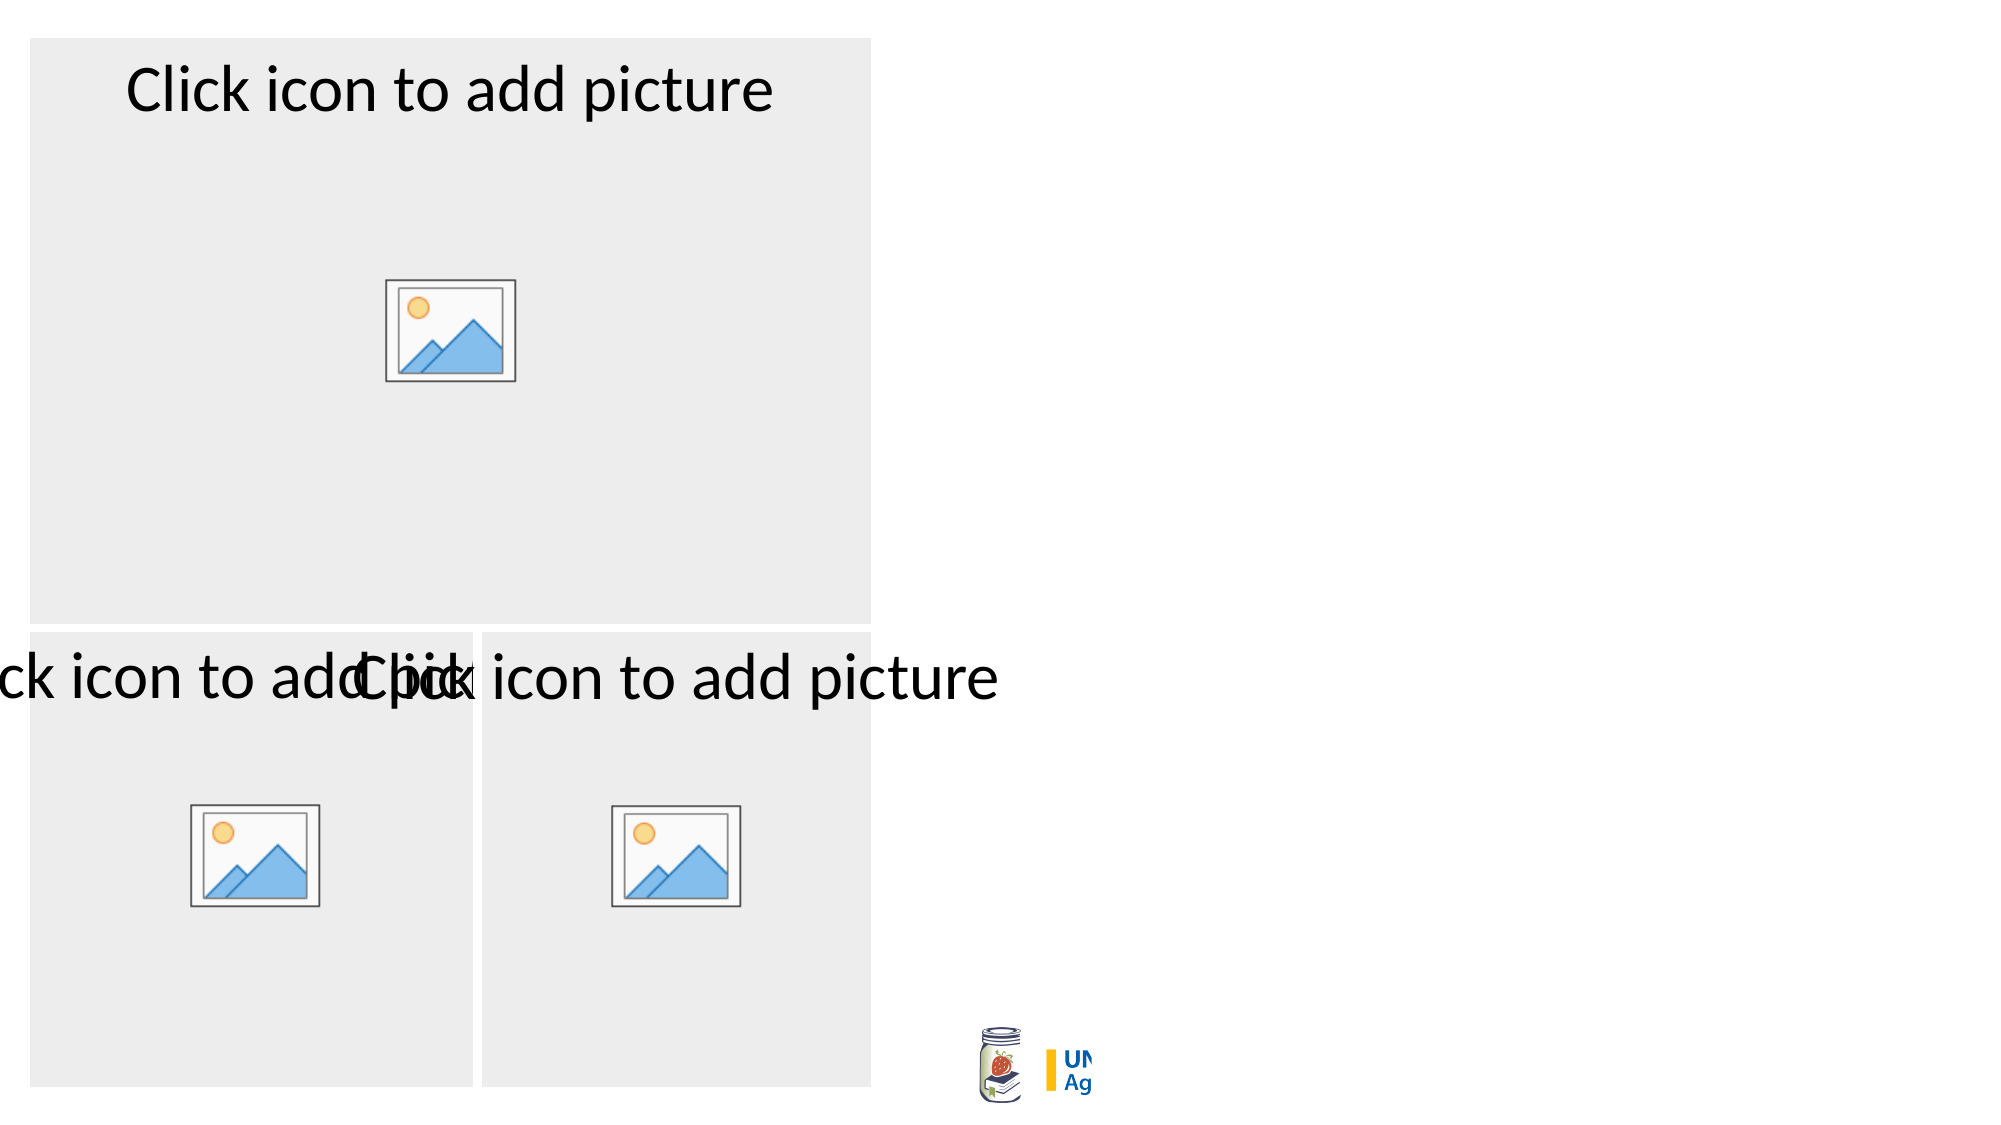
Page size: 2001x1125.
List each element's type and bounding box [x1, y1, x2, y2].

picture [922, 989, 1963, 1125]
picture [29, 37, 872, 1088]
